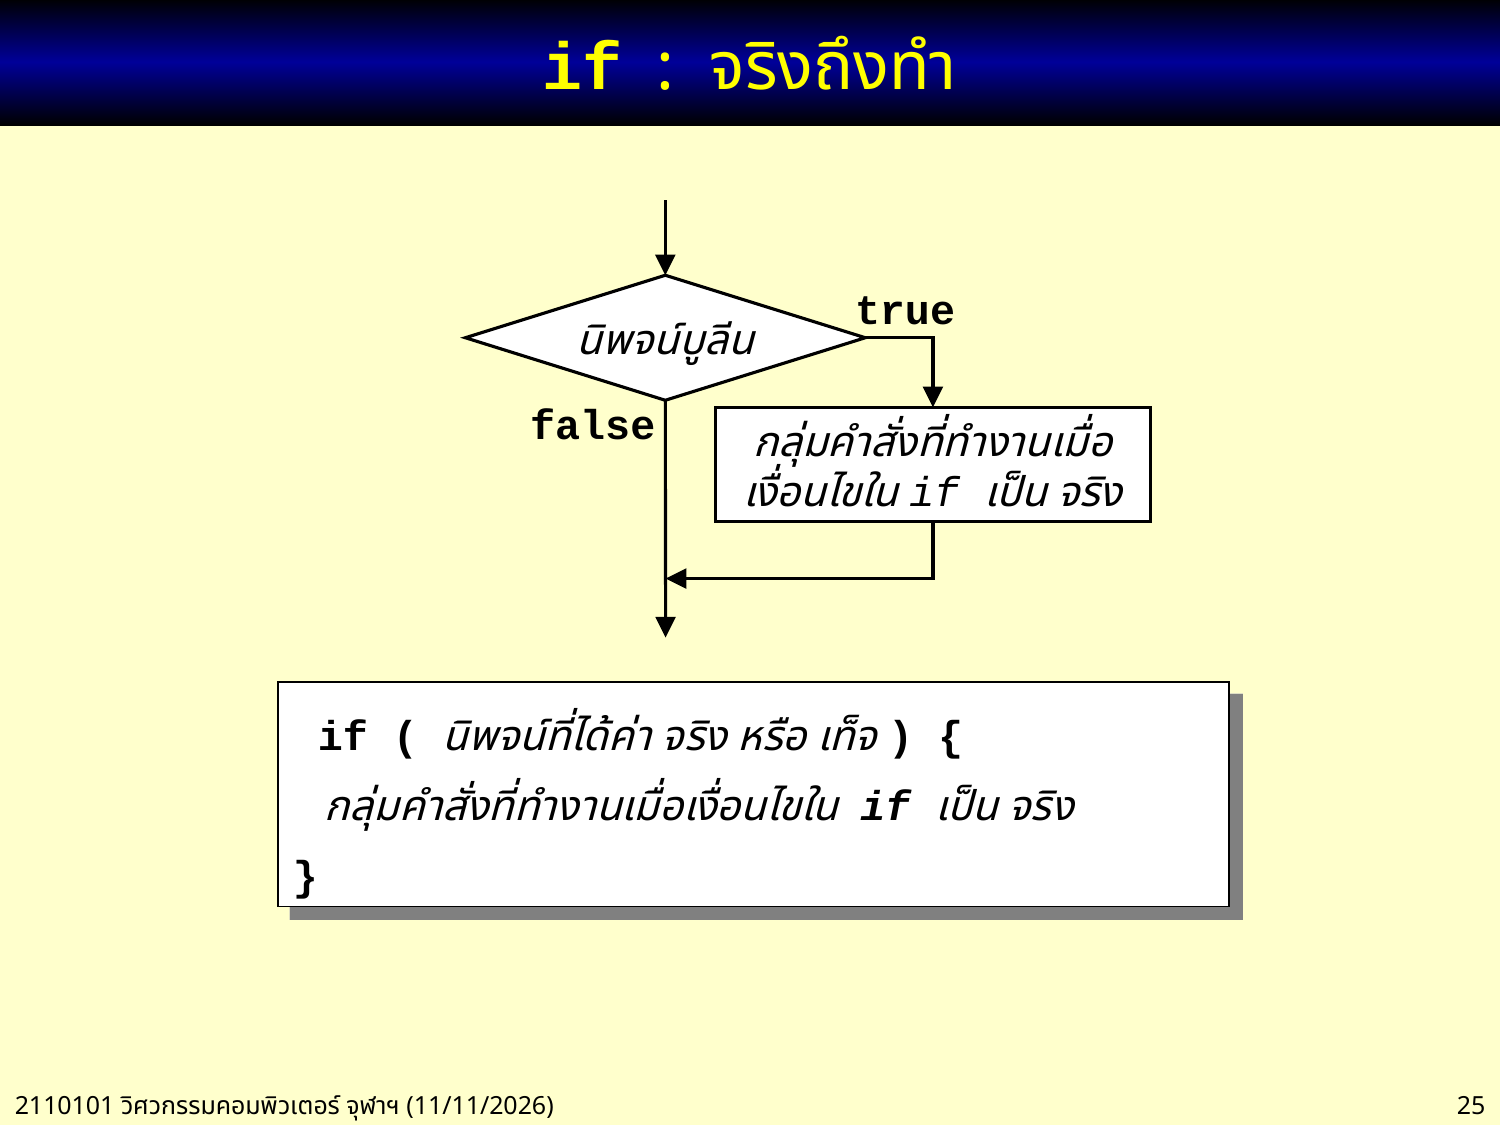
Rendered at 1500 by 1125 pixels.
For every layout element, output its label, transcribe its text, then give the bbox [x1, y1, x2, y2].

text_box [465, 199, 1151, 638]
text_box if ( นิพจน์ที่ได้ค่า จริง หรือ เท็จ ) { กลุ่มคำสั่งที่ทำงานเมื่อเงื่อนไขใน if เป็น จริง } [278, 681, 1229, 907]
title if : จริงถึงทำ [0, 0, 1500, 126]
